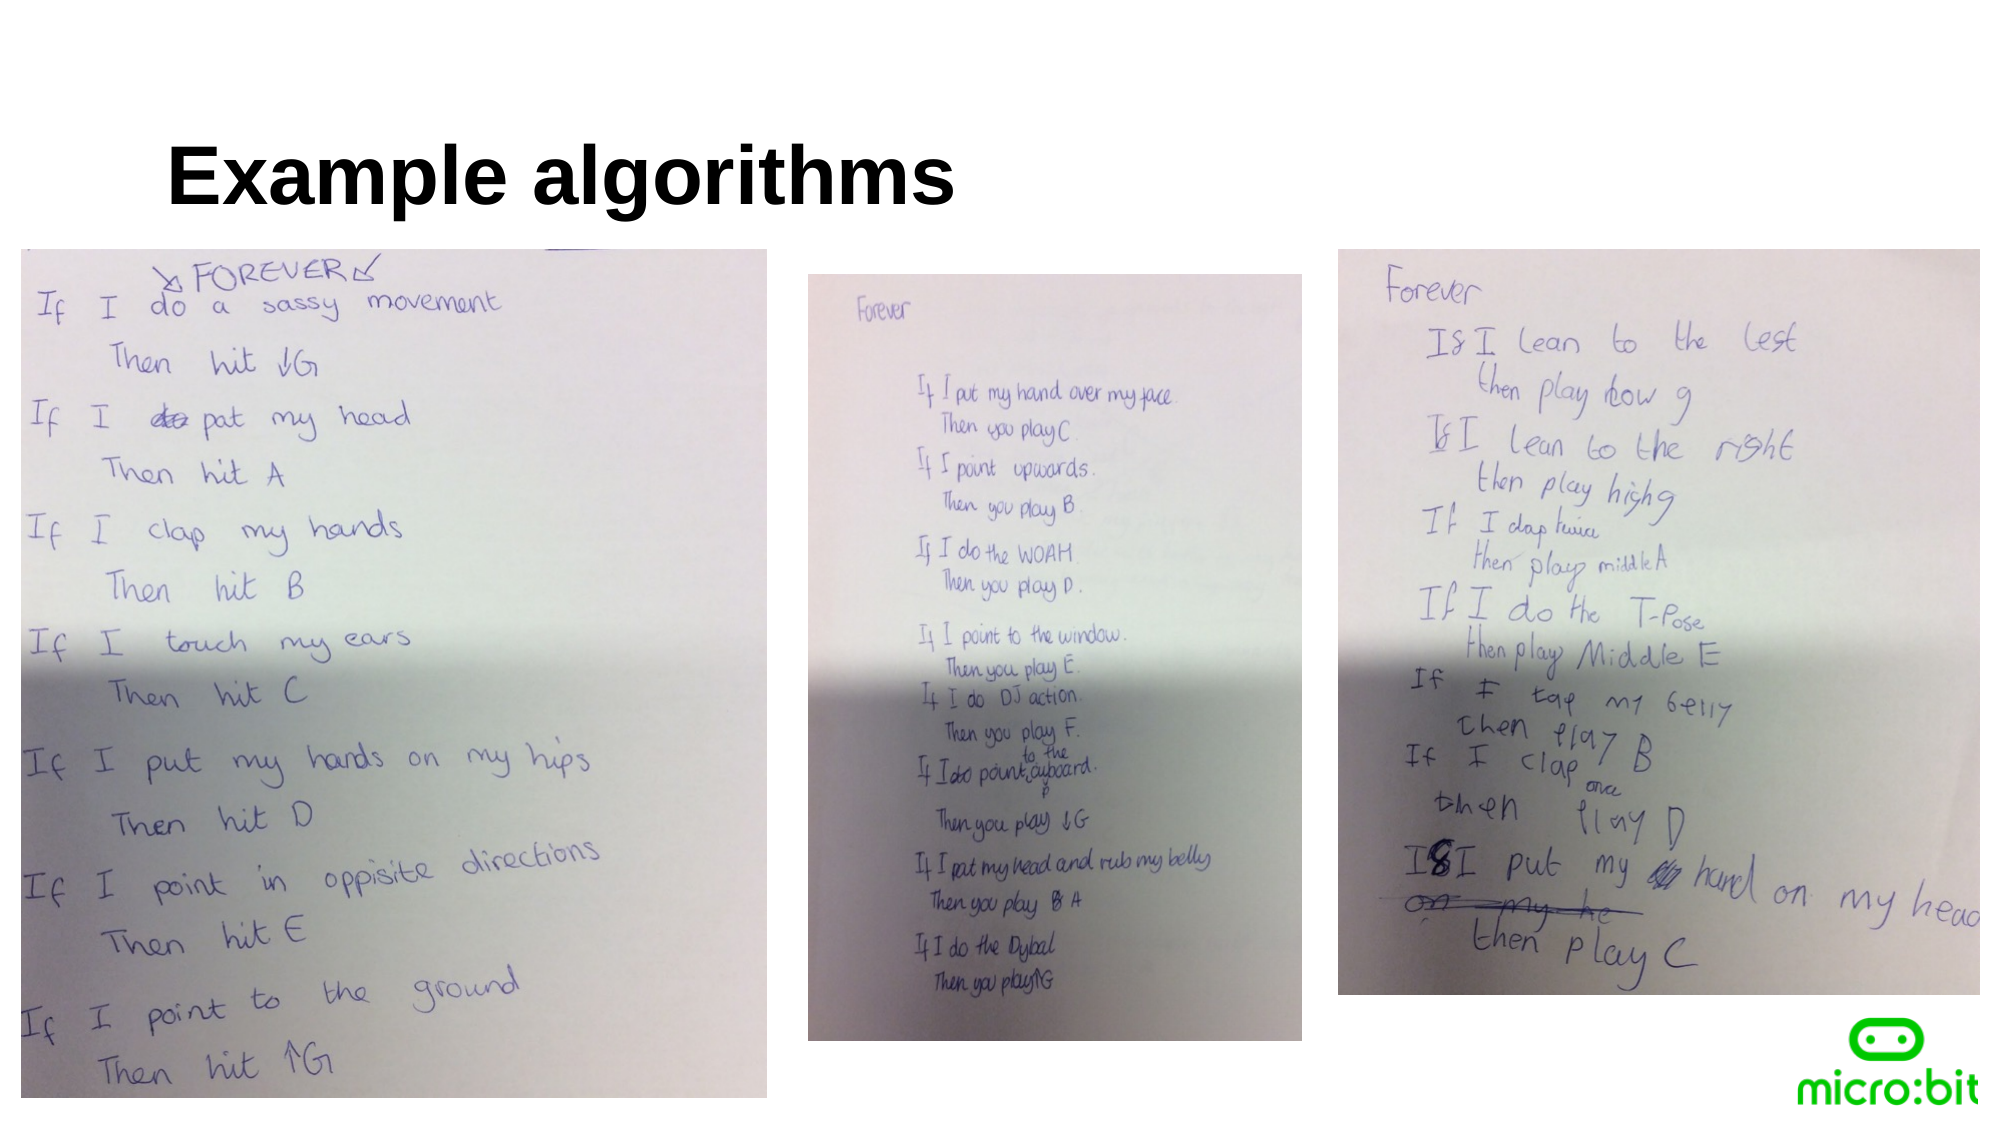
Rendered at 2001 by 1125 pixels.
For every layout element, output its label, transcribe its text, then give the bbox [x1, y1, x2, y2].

text_box Example algorithms [151, 28, 1904, 852]
picture [1797, 1017, 1978, 1106]
picture [21, 248, 767, 1099]
picture [807, 273, 1302, 1042]
picture [1338, 248, 1980, 995]
